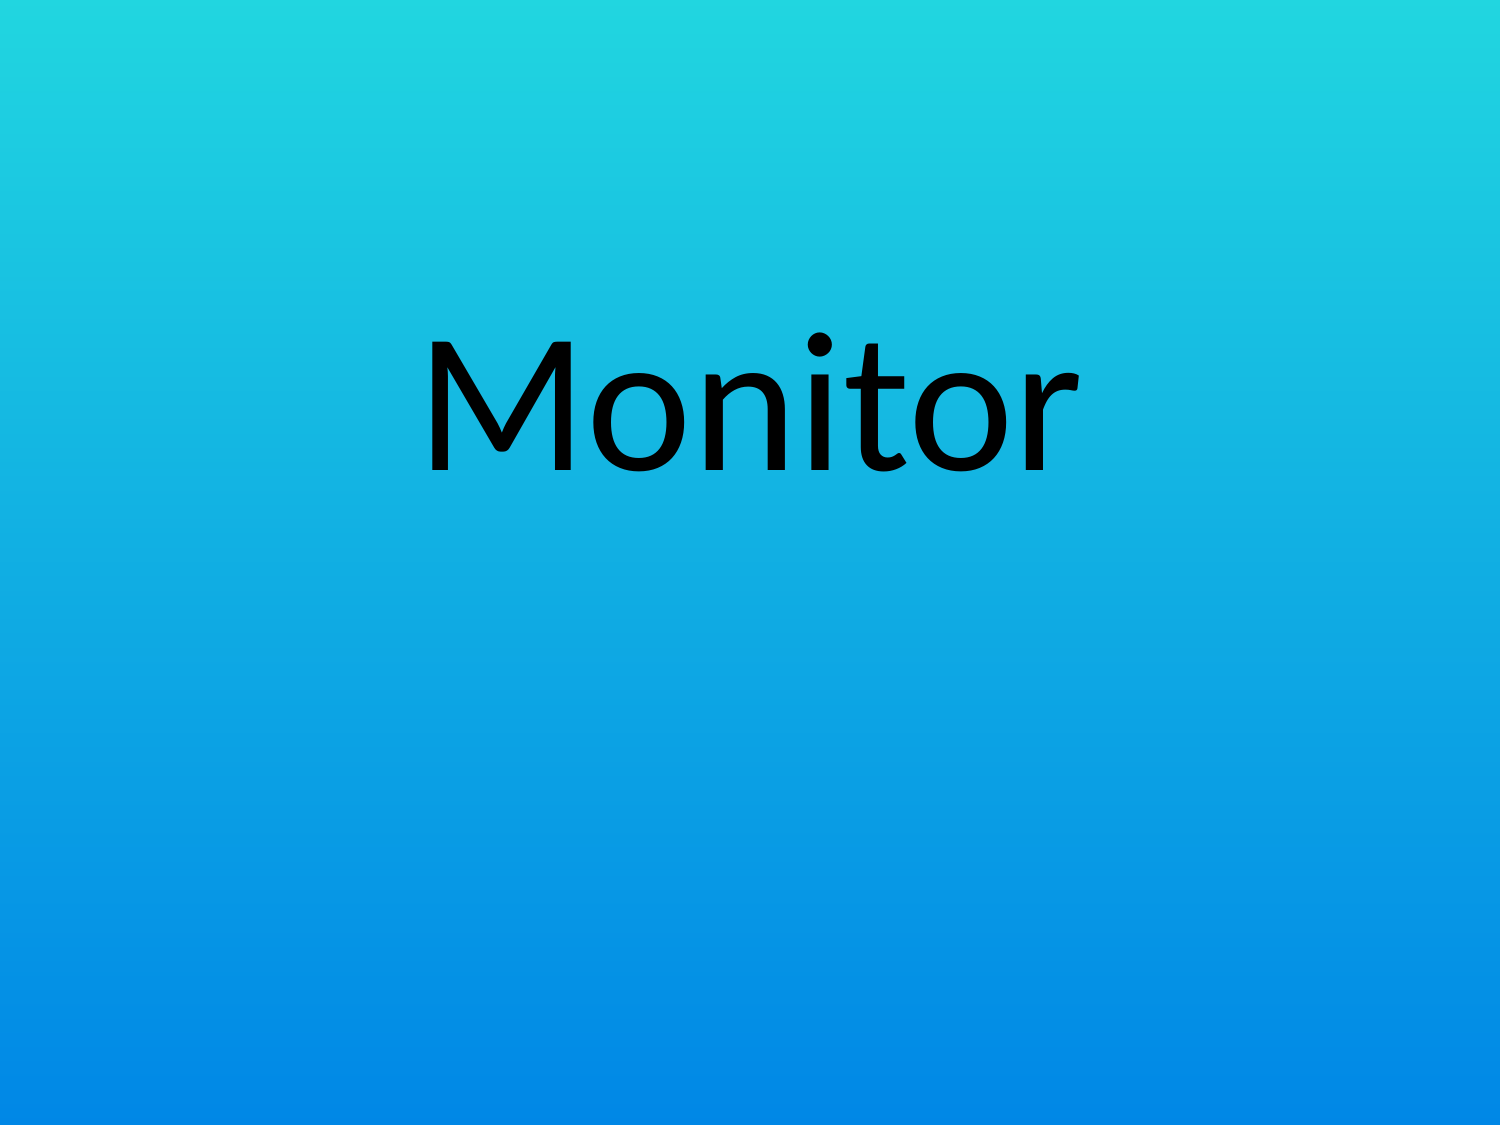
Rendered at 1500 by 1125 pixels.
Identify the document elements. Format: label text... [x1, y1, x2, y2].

list Monitor [75, 262, 1425, 1005]
